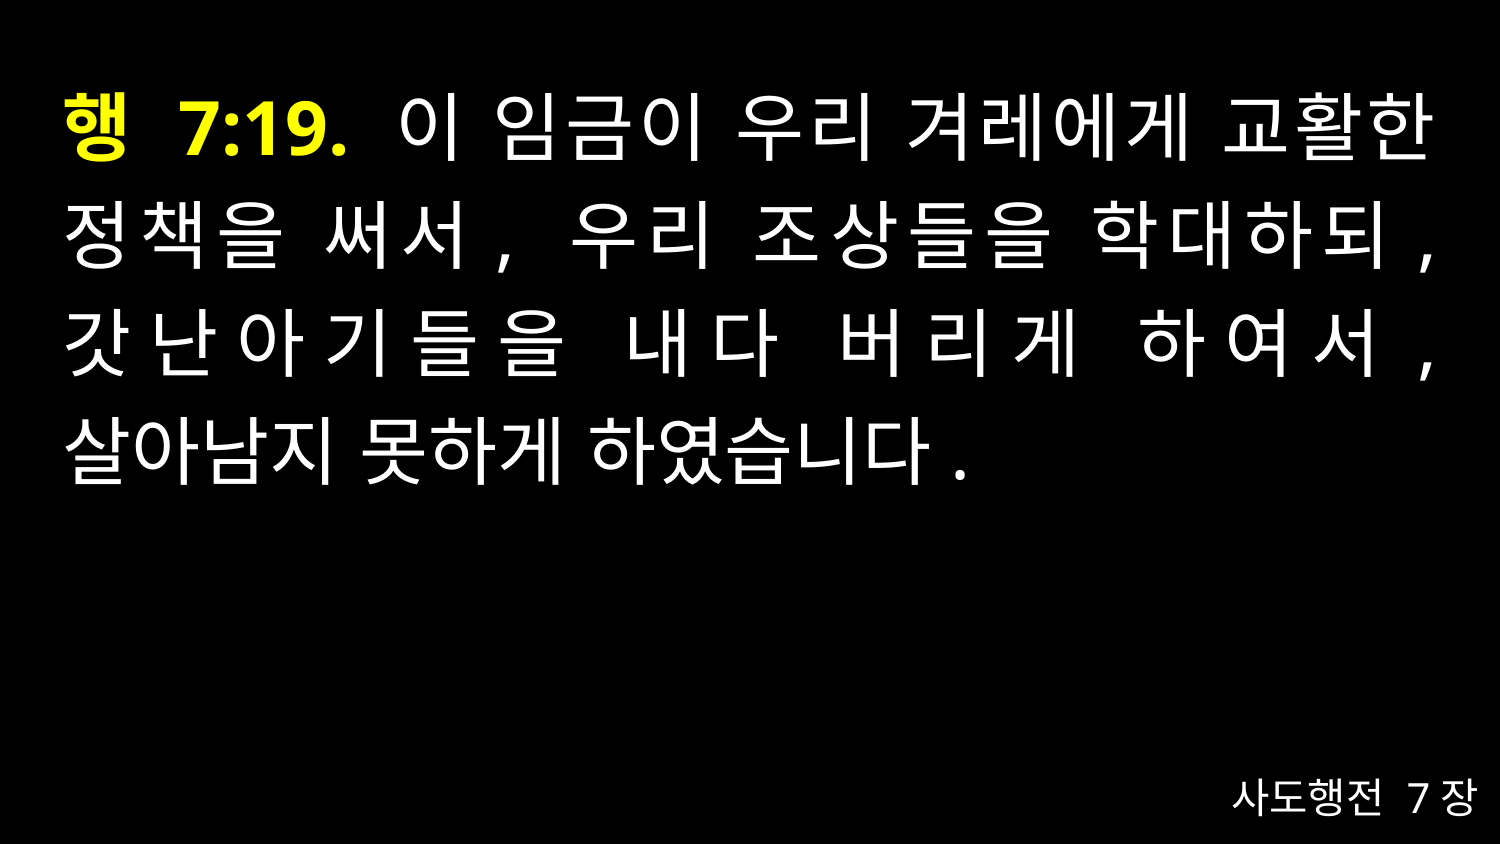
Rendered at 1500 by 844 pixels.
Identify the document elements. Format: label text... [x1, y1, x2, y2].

subtitle 사도행전 7장 [916, 770, 1500, 844]
title 행 7:19. 이 임금이 우리 겨레에게 교활한 정책을 써서, 우리 조상들을 학대하되, 갓난아기들을 내다 버리게 하여서, 살아남지 못하게 하였습니다. [0, 0, 1500, 844]
